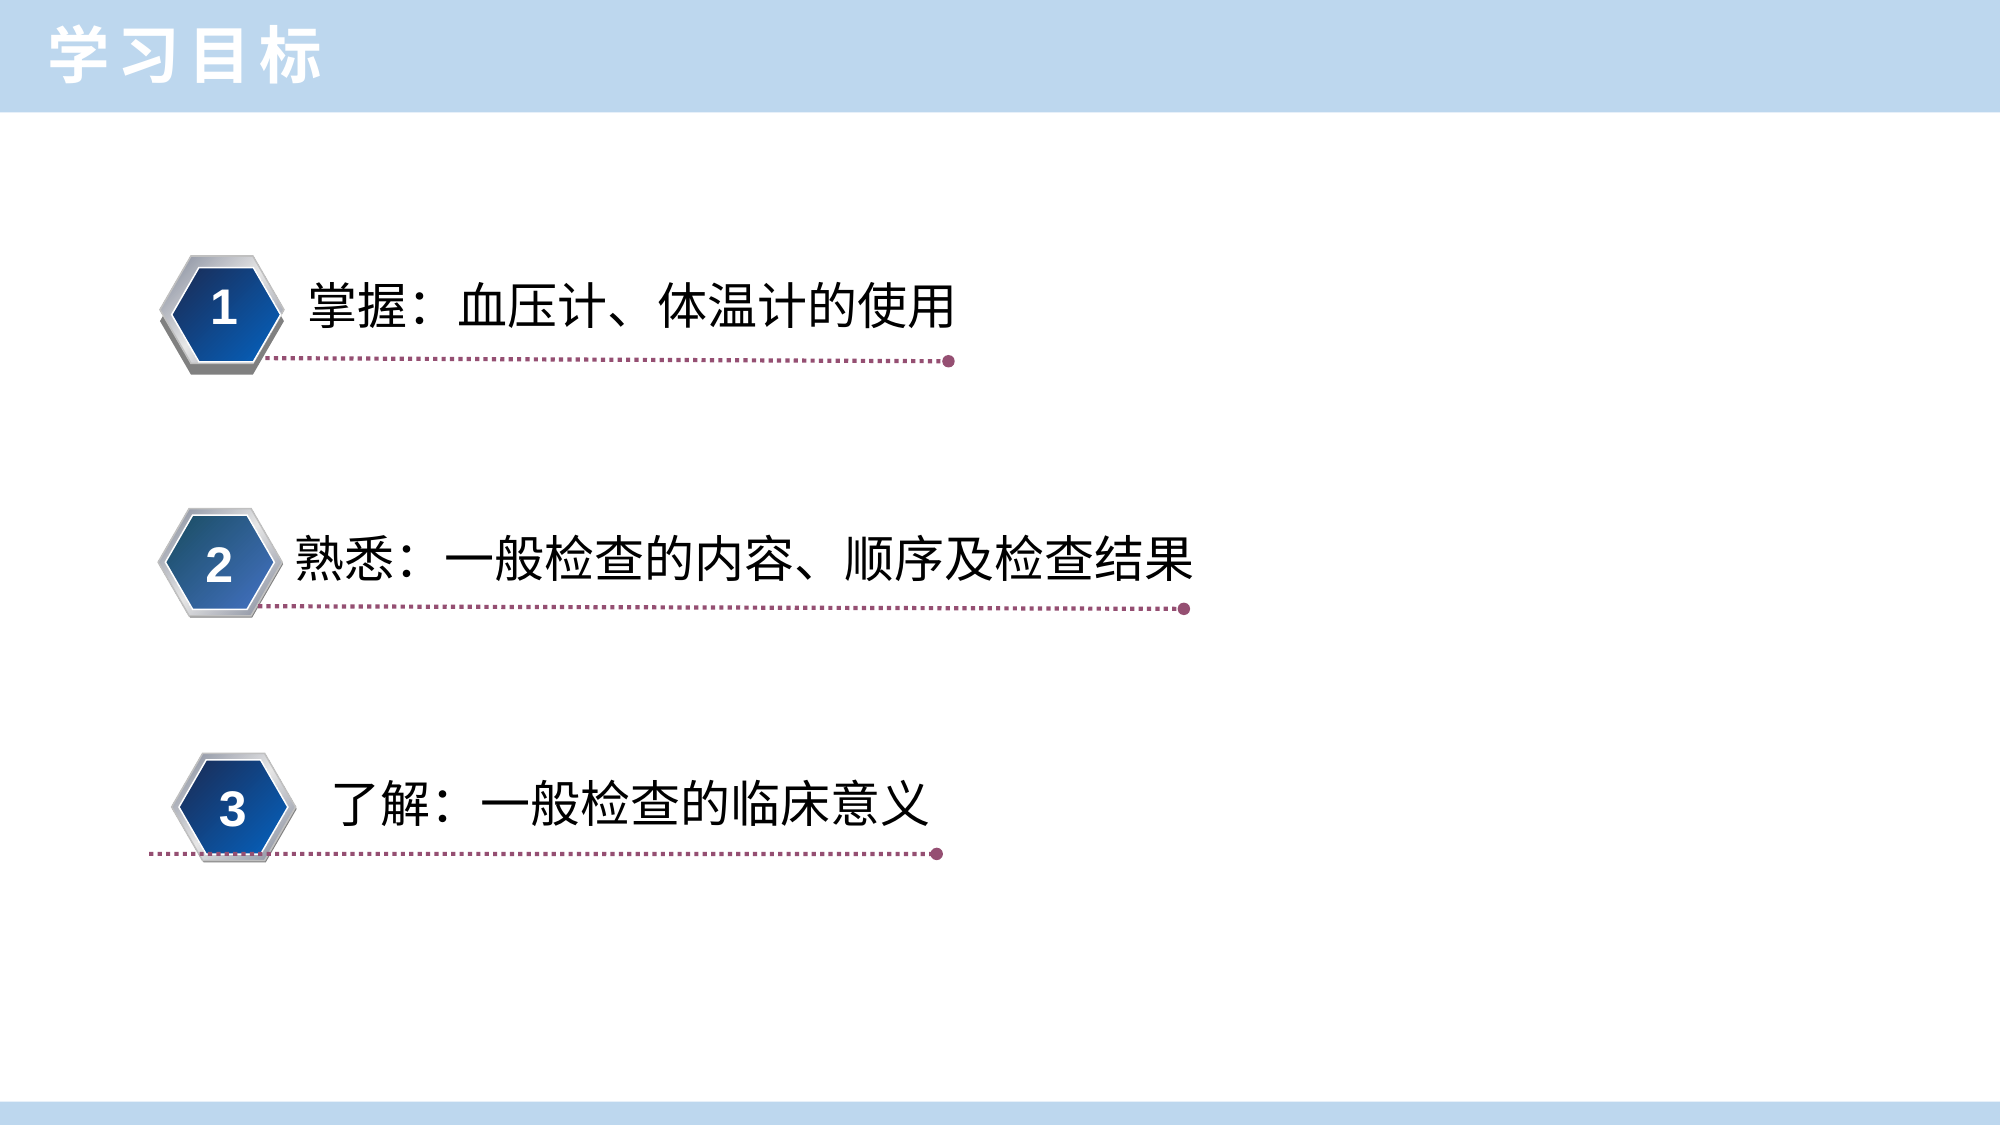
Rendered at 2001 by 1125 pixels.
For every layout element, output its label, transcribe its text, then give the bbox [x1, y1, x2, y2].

text_box 学习目标 [35, 9, 334, 97]
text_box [158, 508, 1215, 618]
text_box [159, 256, 976, 375]
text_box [149, 753, 949, 863]
